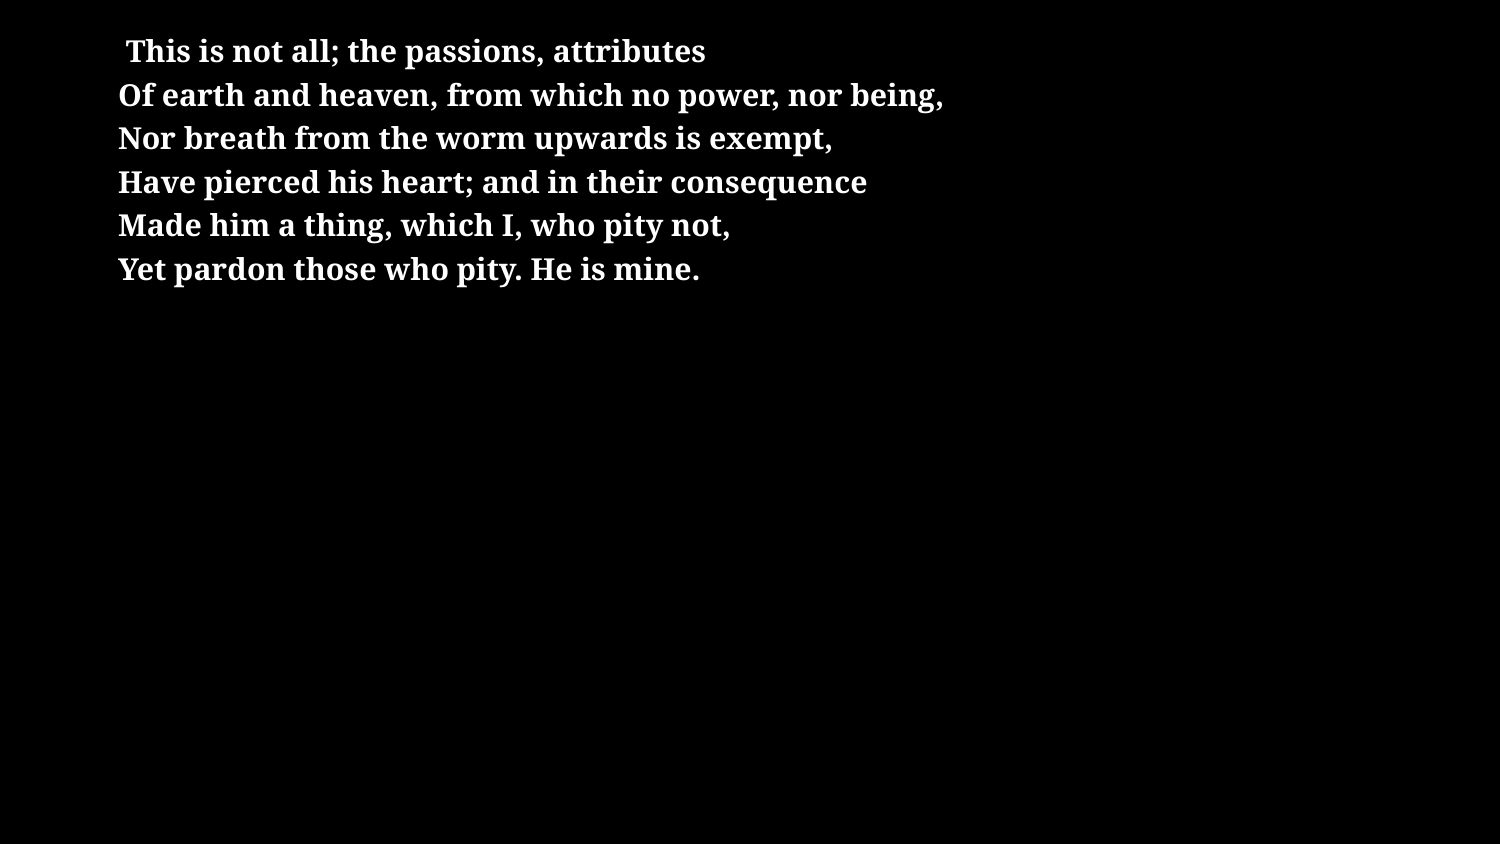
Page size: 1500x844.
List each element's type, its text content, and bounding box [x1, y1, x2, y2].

title This is not all; the passions, attributes Of earth and heaven, from which no power, nor being, Nor breath from the worm upwards is exempt, Have pierced his heart; and in their consequence Made him a thing, which I, who pity not, Yet pardon those who pity. He is mine. [103, 17, 1397, 299]
